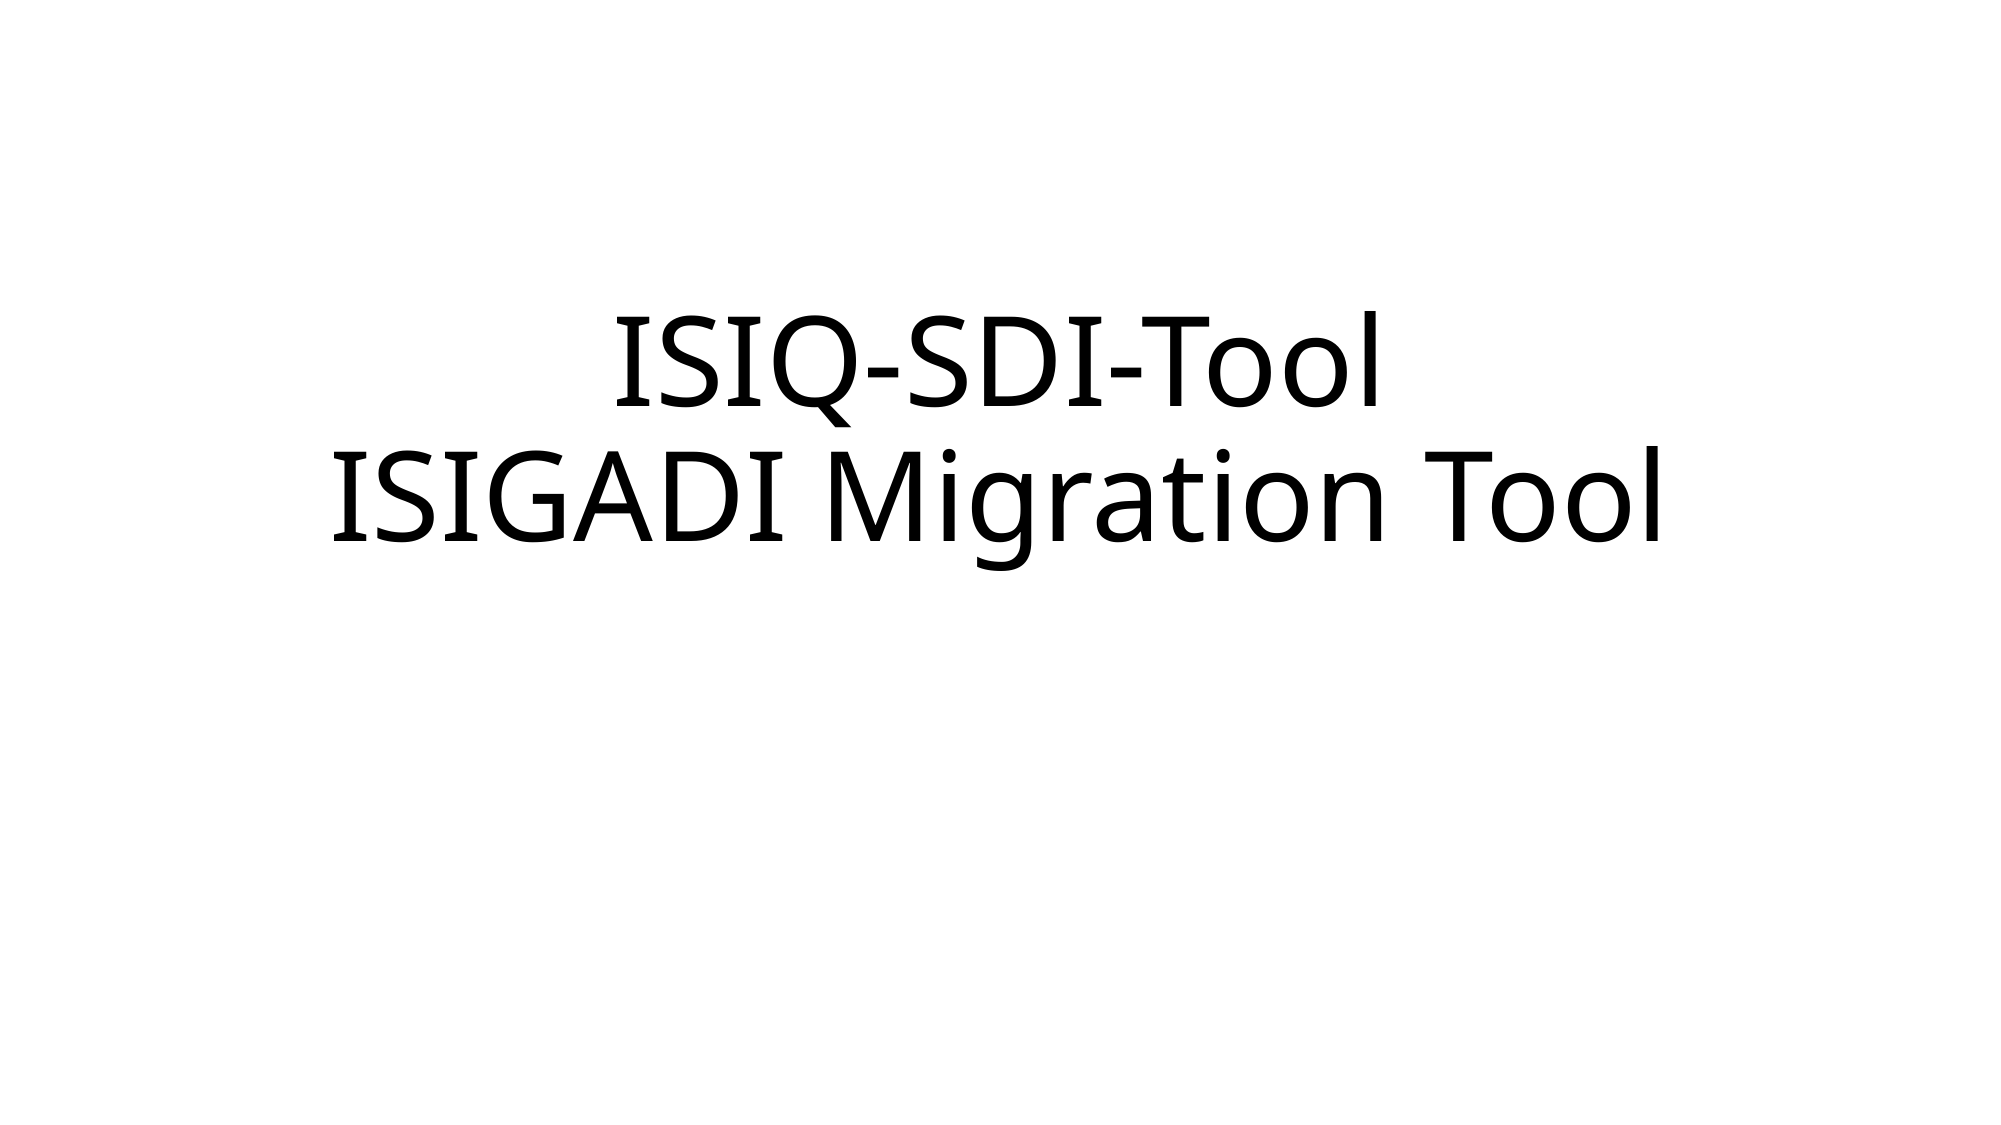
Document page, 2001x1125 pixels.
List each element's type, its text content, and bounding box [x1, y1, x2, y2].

title ISIQ-SDI-Tool ISIGADI Migration Tool [249, 184, 1750, 576]
